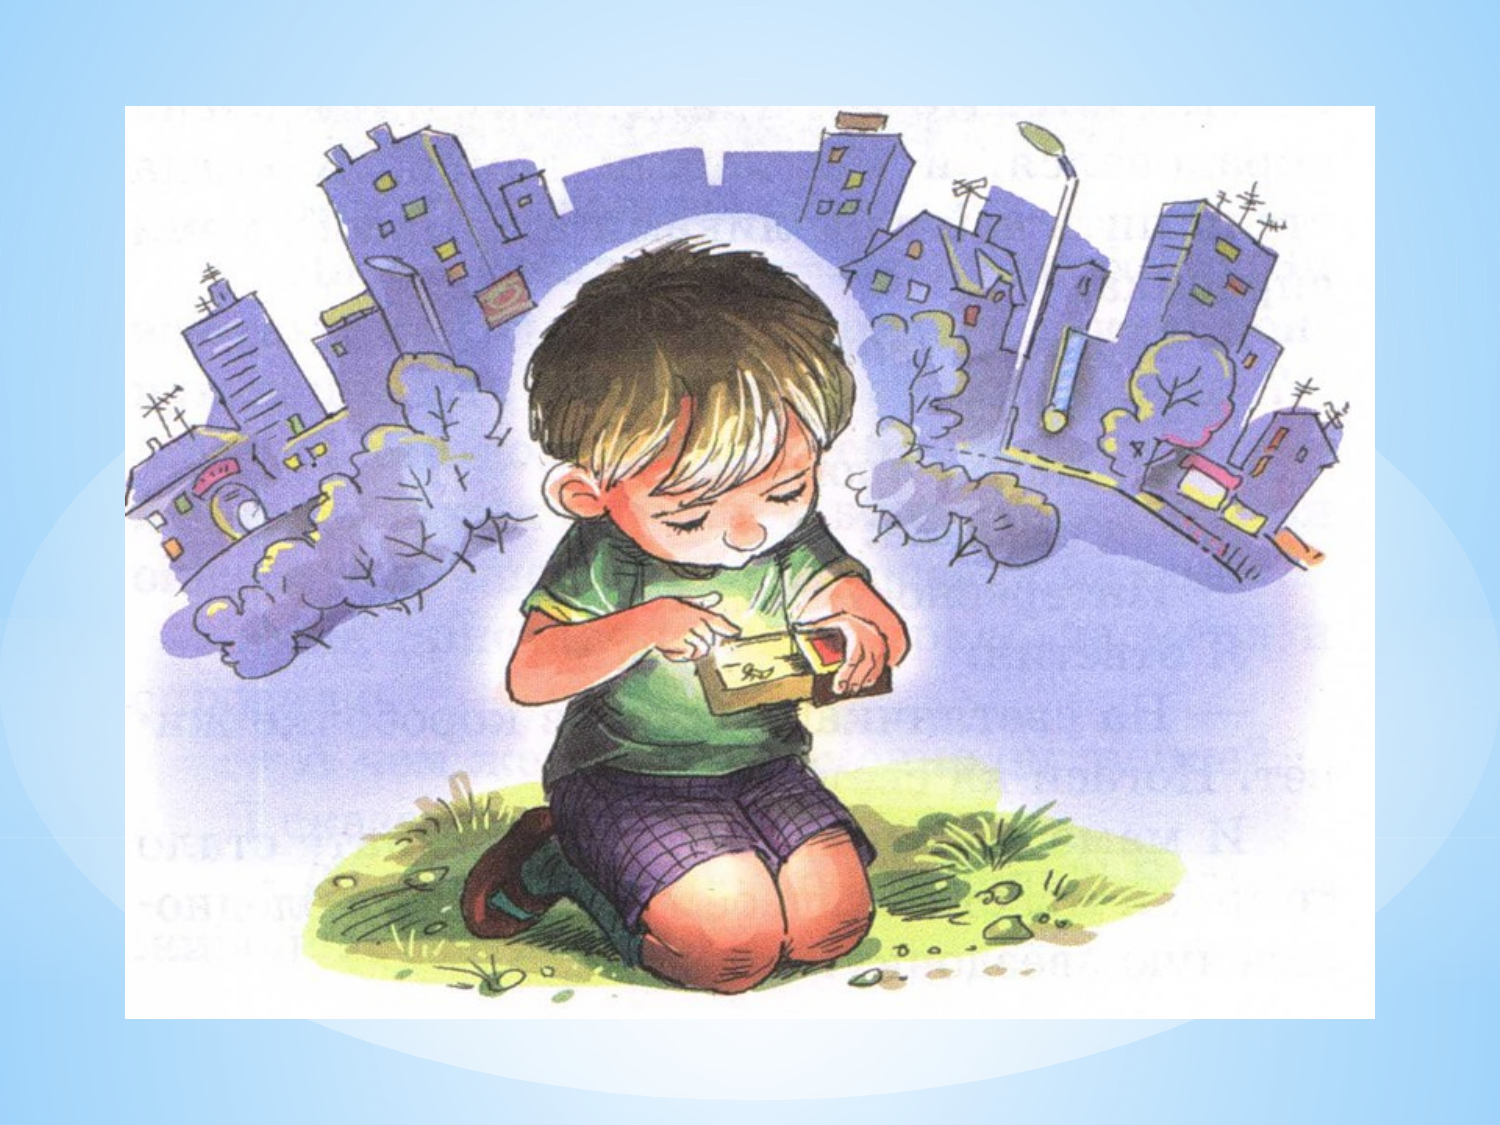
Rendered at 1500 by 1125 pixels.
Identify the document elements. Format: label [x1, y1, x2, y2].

picture [124, 105, 1376, 1019]
